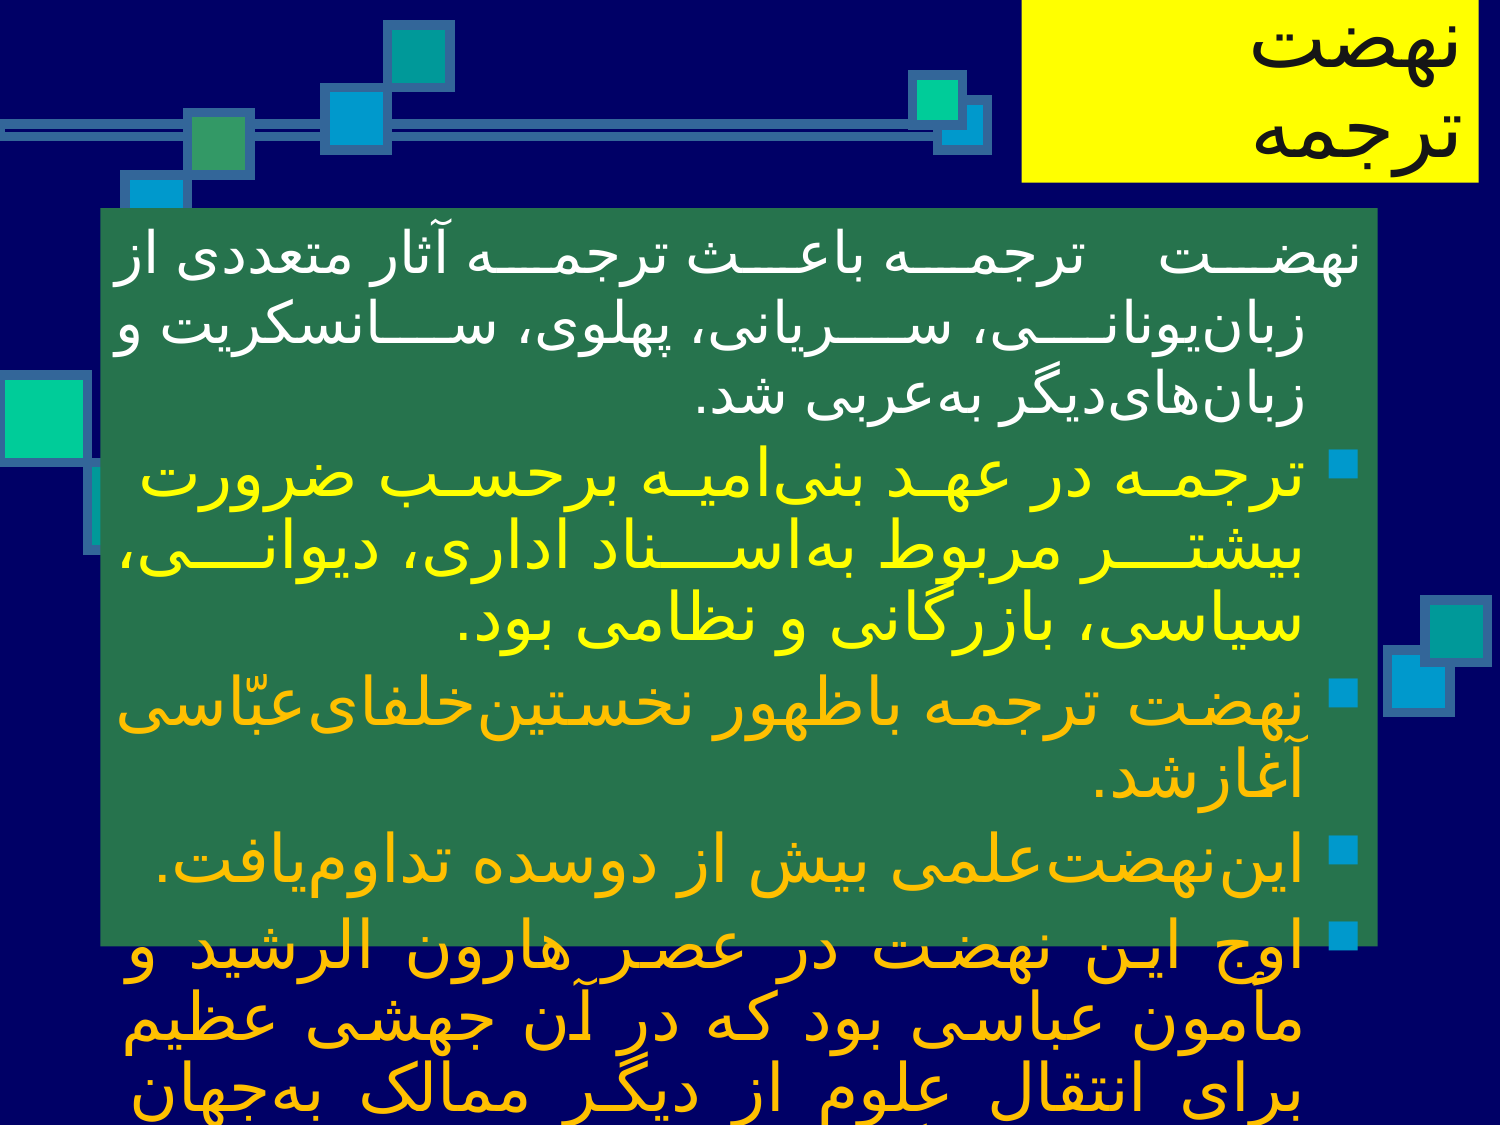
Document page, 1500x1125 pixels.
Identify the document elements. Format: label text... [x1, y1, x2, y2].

list نهضت ترجمه باعث ترجمه آثار متعددی از زبان‌یونانی، سریانی، پهلوی، سانسکریت و زبان‌های‌دیگر به‌عربی شد. ترجمه در عهد بنی‌امیه برحسب ضرورت بیشتر مربوط به‌اسناد اداری، دیوانی، سیاسی، بازرگانی و نظامی بود. نهضت ترجمه باظهور نخستین‌خلفای‌عبّاسی آغازشد. این‌نهضت‌علمی بیش از دو‌سده تداوم‌یافت. اوج این نهضت در عصر هارون الرشید و مأمون عباسی بود که در آن جهشی عظیم برای انتقال علوم از دیگر ممالک به‌جهان اسلام صورت گرفت. [100, 207, 1378, 947]
text_box نهضت ترجمه [1021, 0, 1479, 183]
